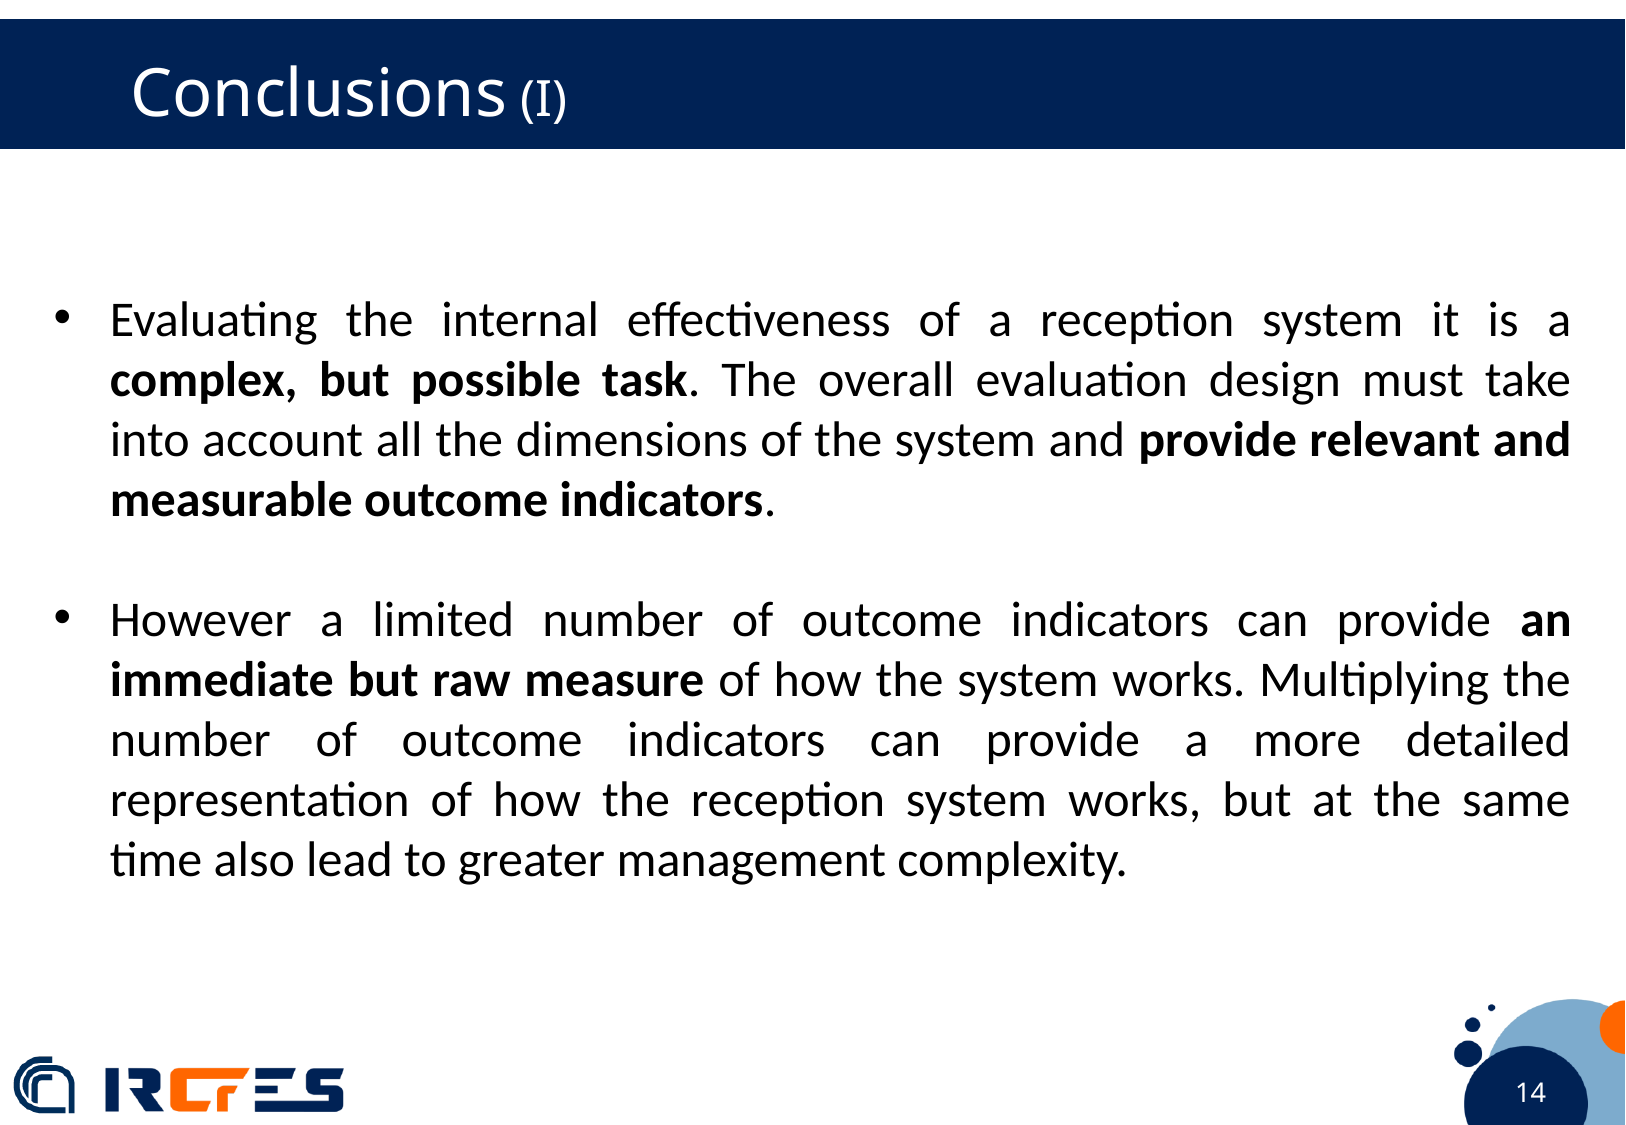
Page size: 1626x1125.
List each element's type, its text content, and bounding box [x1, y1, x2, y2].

picture [9, 1051, 82, 1118]
text_box Evaluating the internal effectiveness of a reception system it is a complex, but possible task. The overall evaluation design must take into account all the dimensions of the system and provide relevant and measurable outcome indicators. However a limited number of outcome indicators can provide an immediate but raw measure of how the system works. Multiplying the number of outcome indicators can provide a more detailed representation of how the reception system works, but at the same time also lead to greater management complexity. [38, 278, 1587, 894]
picture [103, 1066, 346, 1112]
text_box Conclusions (I) [115, 42, 1036, 138]
picture [1431, 986, 1625, 1125]
